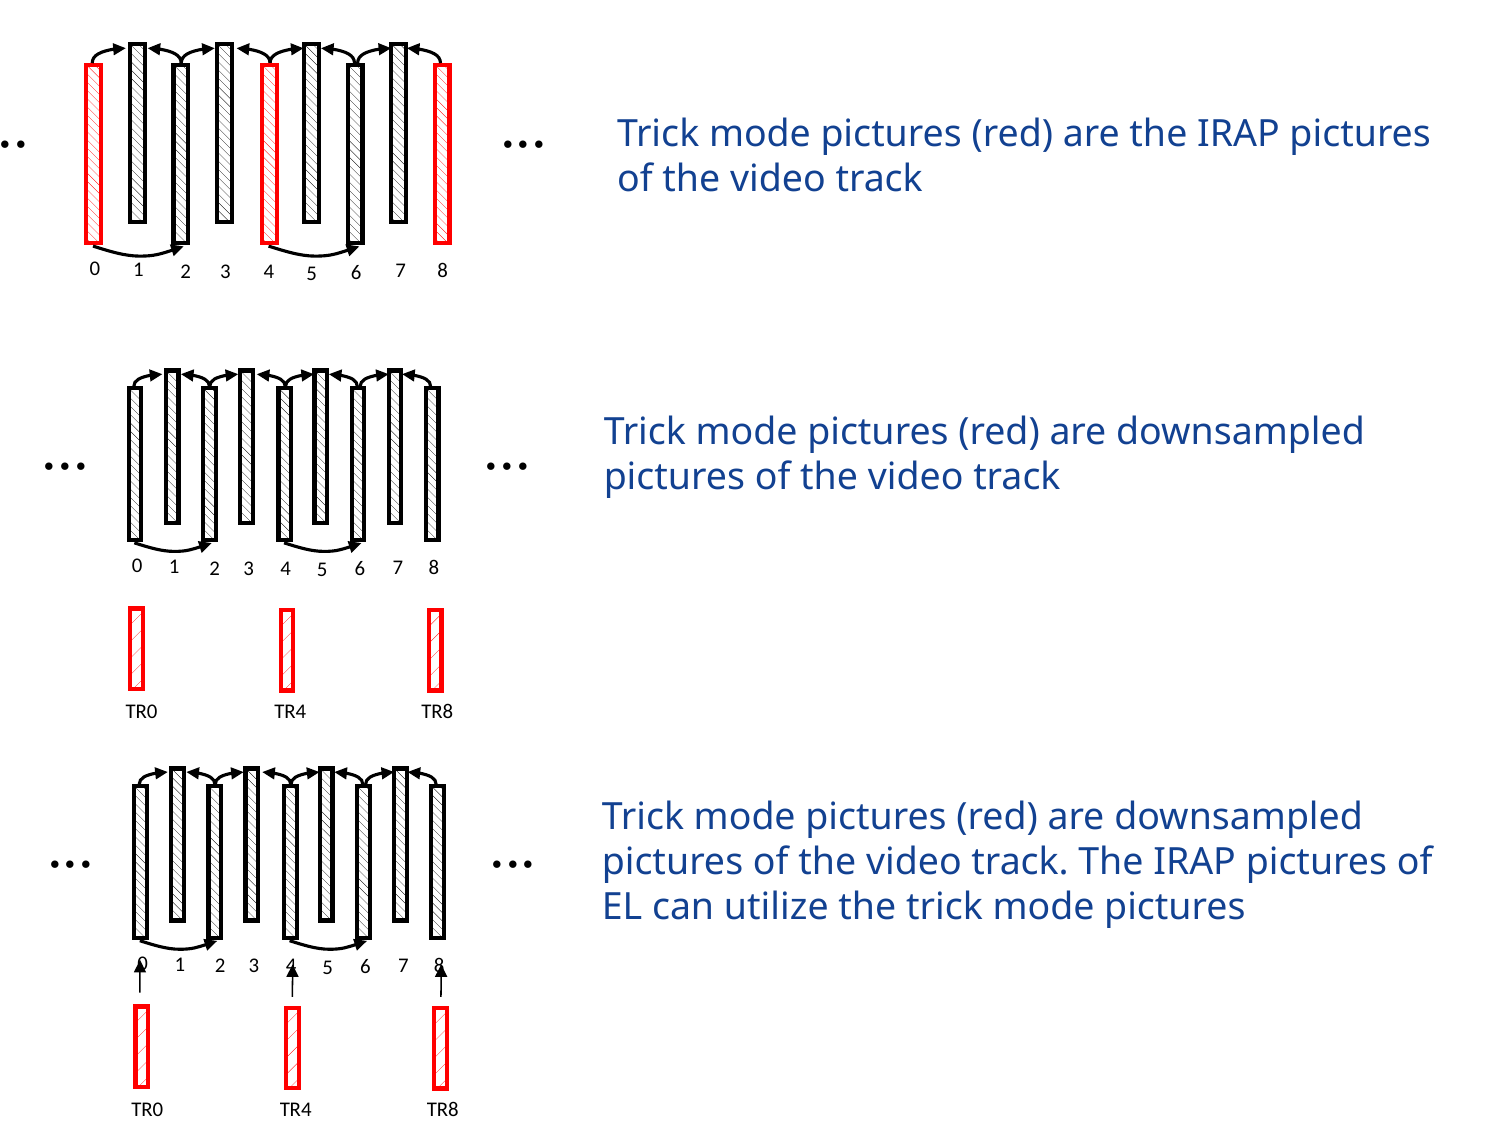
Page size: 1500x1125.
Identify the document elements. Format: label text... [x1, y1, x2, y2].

text_box Trick mode pictures (red) are the IRAP pictures of the video track [602, 102, 1471, 207]
text_box Trick mode pictures (red) are downsampled pictures of the video track. The IRAP pictures of EL can utilize the trick mode pictures [587, 784, 1456, 935]
text_box Trick mode pictures (red) are downsampled pictures of the video track [589, 399, 1458, 505]
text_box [0, 43, 592, 289]
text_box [32, 768, 555, 1120]
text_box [26, 370, 550, 722]
